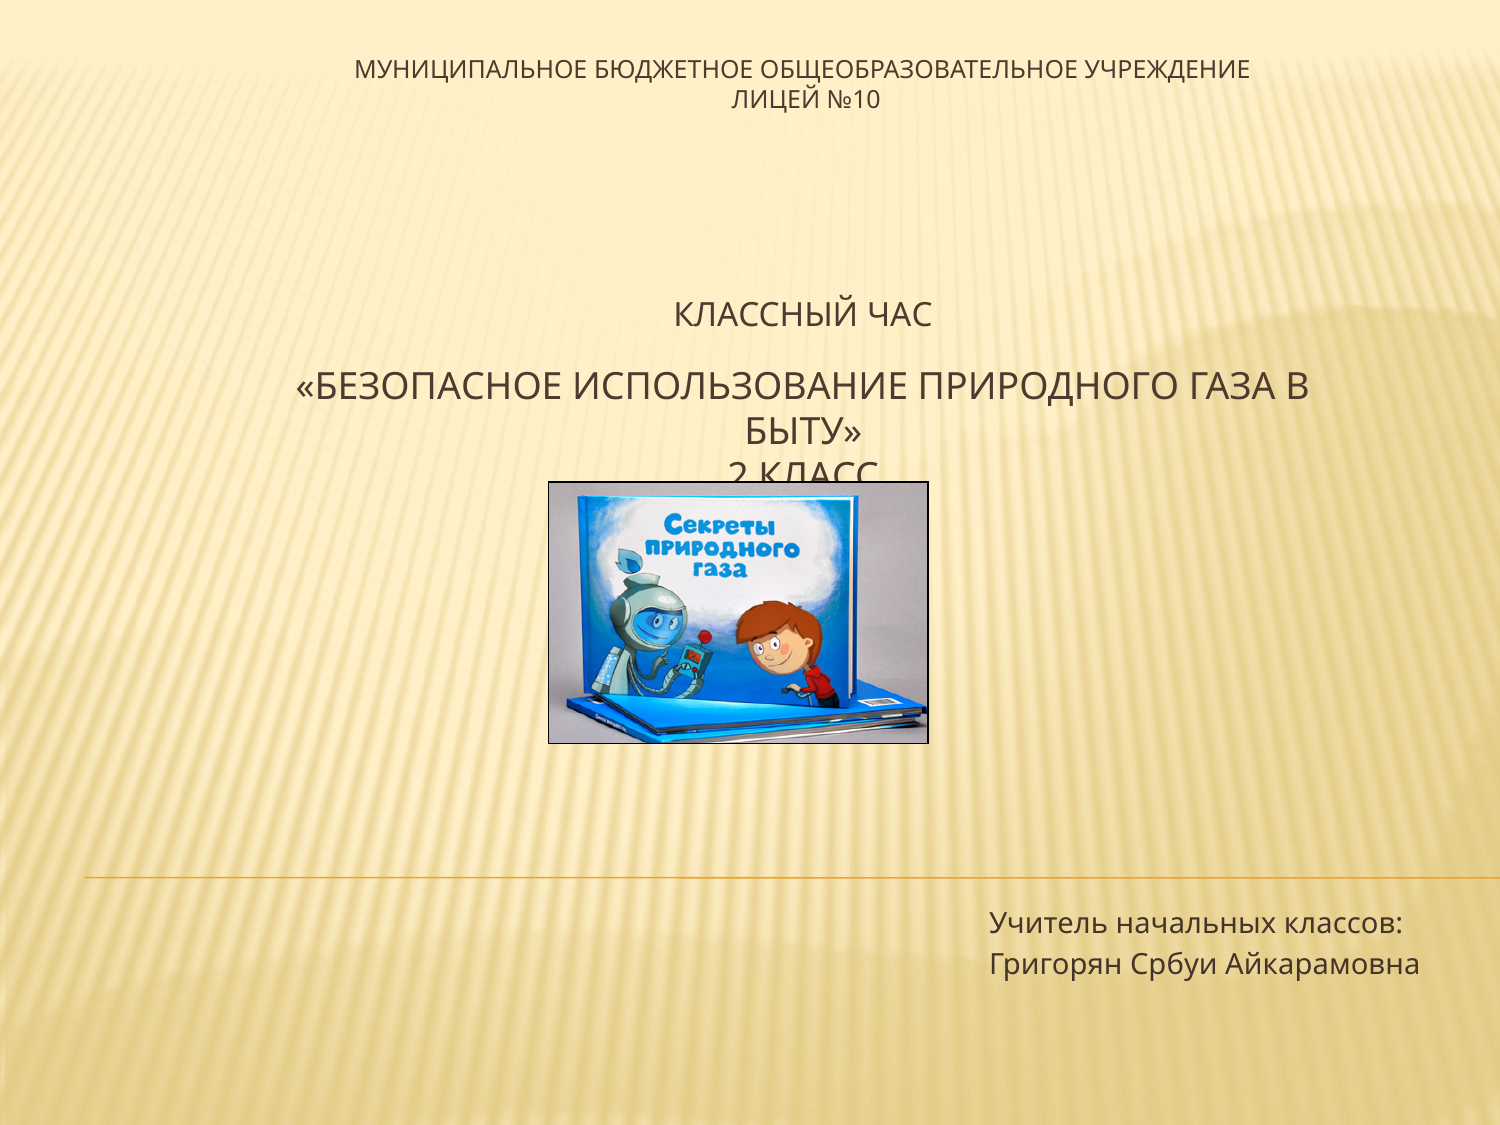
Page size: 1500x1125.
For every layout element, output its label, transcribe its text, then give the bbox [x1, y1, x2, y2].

title Муниципальное бюджетное общеобразовательное учреждение лицей №10 классный час «Безопасное использование природного газа в быту» 2 класс [253, 45, 1353, 743]
picture [548, 482, 928, 743]
subtitle Учитель начальных классов: Григорян Србуи Айкарамовна [974, 905, 1500, 988]
